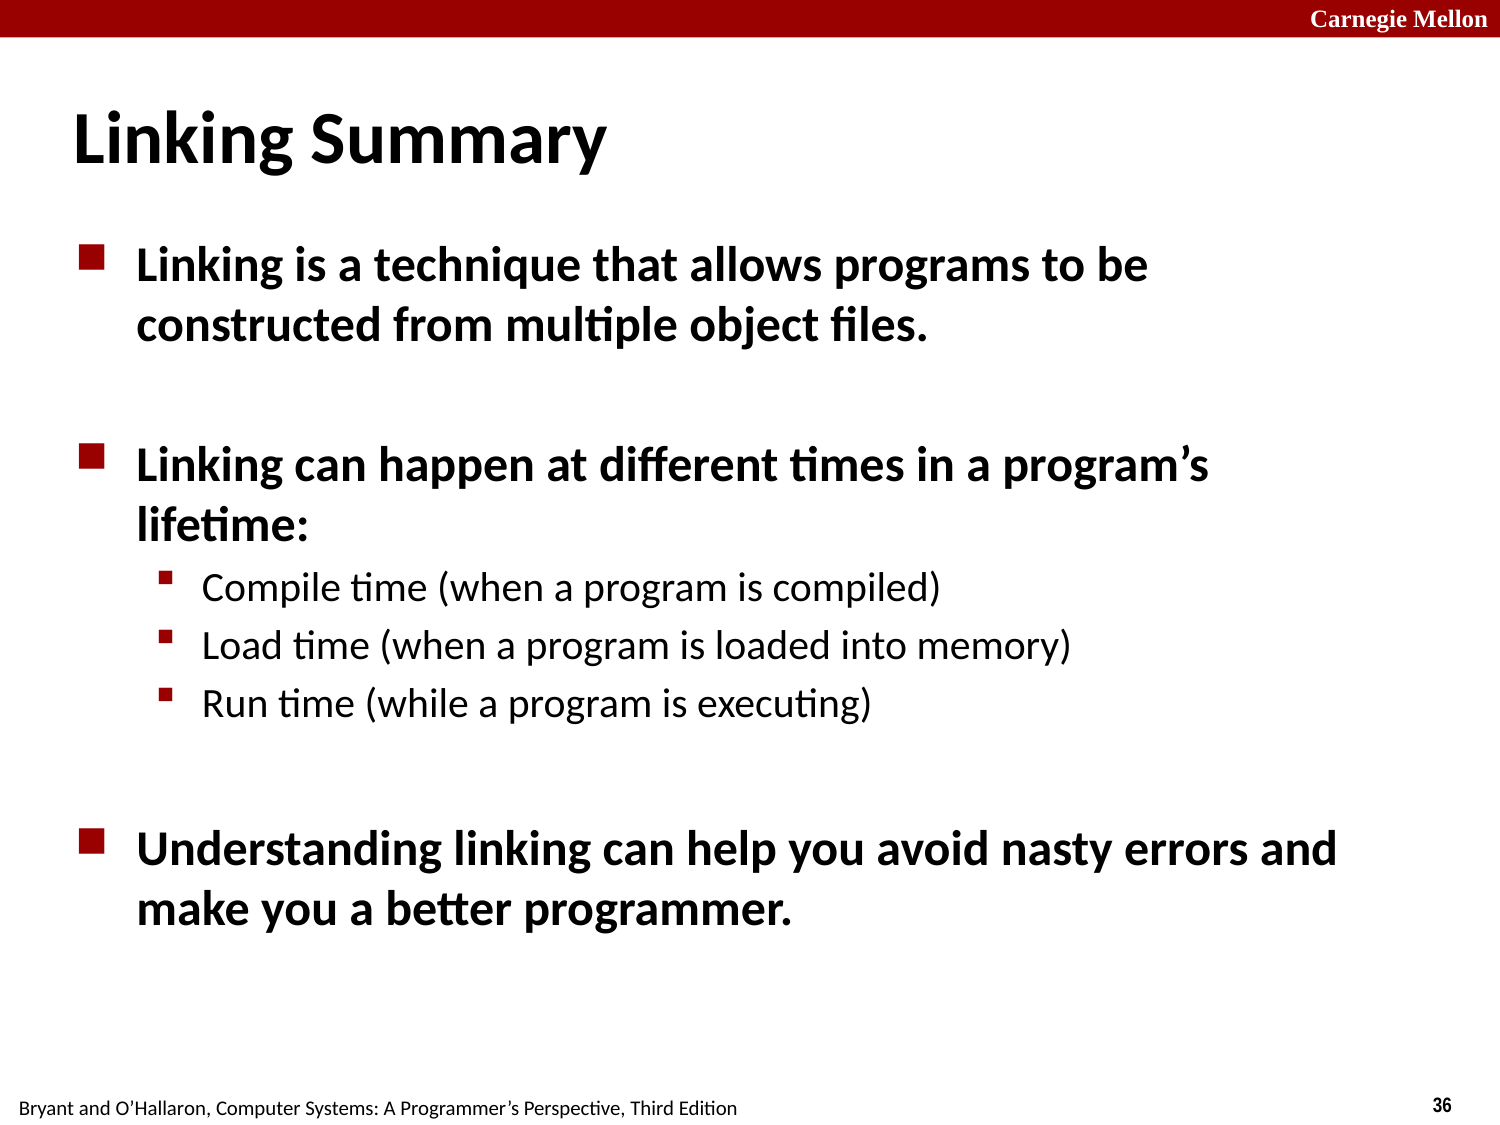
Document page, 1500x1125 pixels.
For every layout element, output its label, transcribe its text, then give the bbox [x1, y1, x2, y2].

list Linking is a technique that allows programs to be constructed from multiple object files. Linking can happen at different times in a program’s lifetime: Compile time (when a program is compiled) Load time (when a program is loaded into memory) Run time (while a program is executing) Understanding linking can help you avoid nasty errors and make you a better programmer. [64, 223, 1361, 1040]
title Linking Summary [58, 71, 1305, 197]
